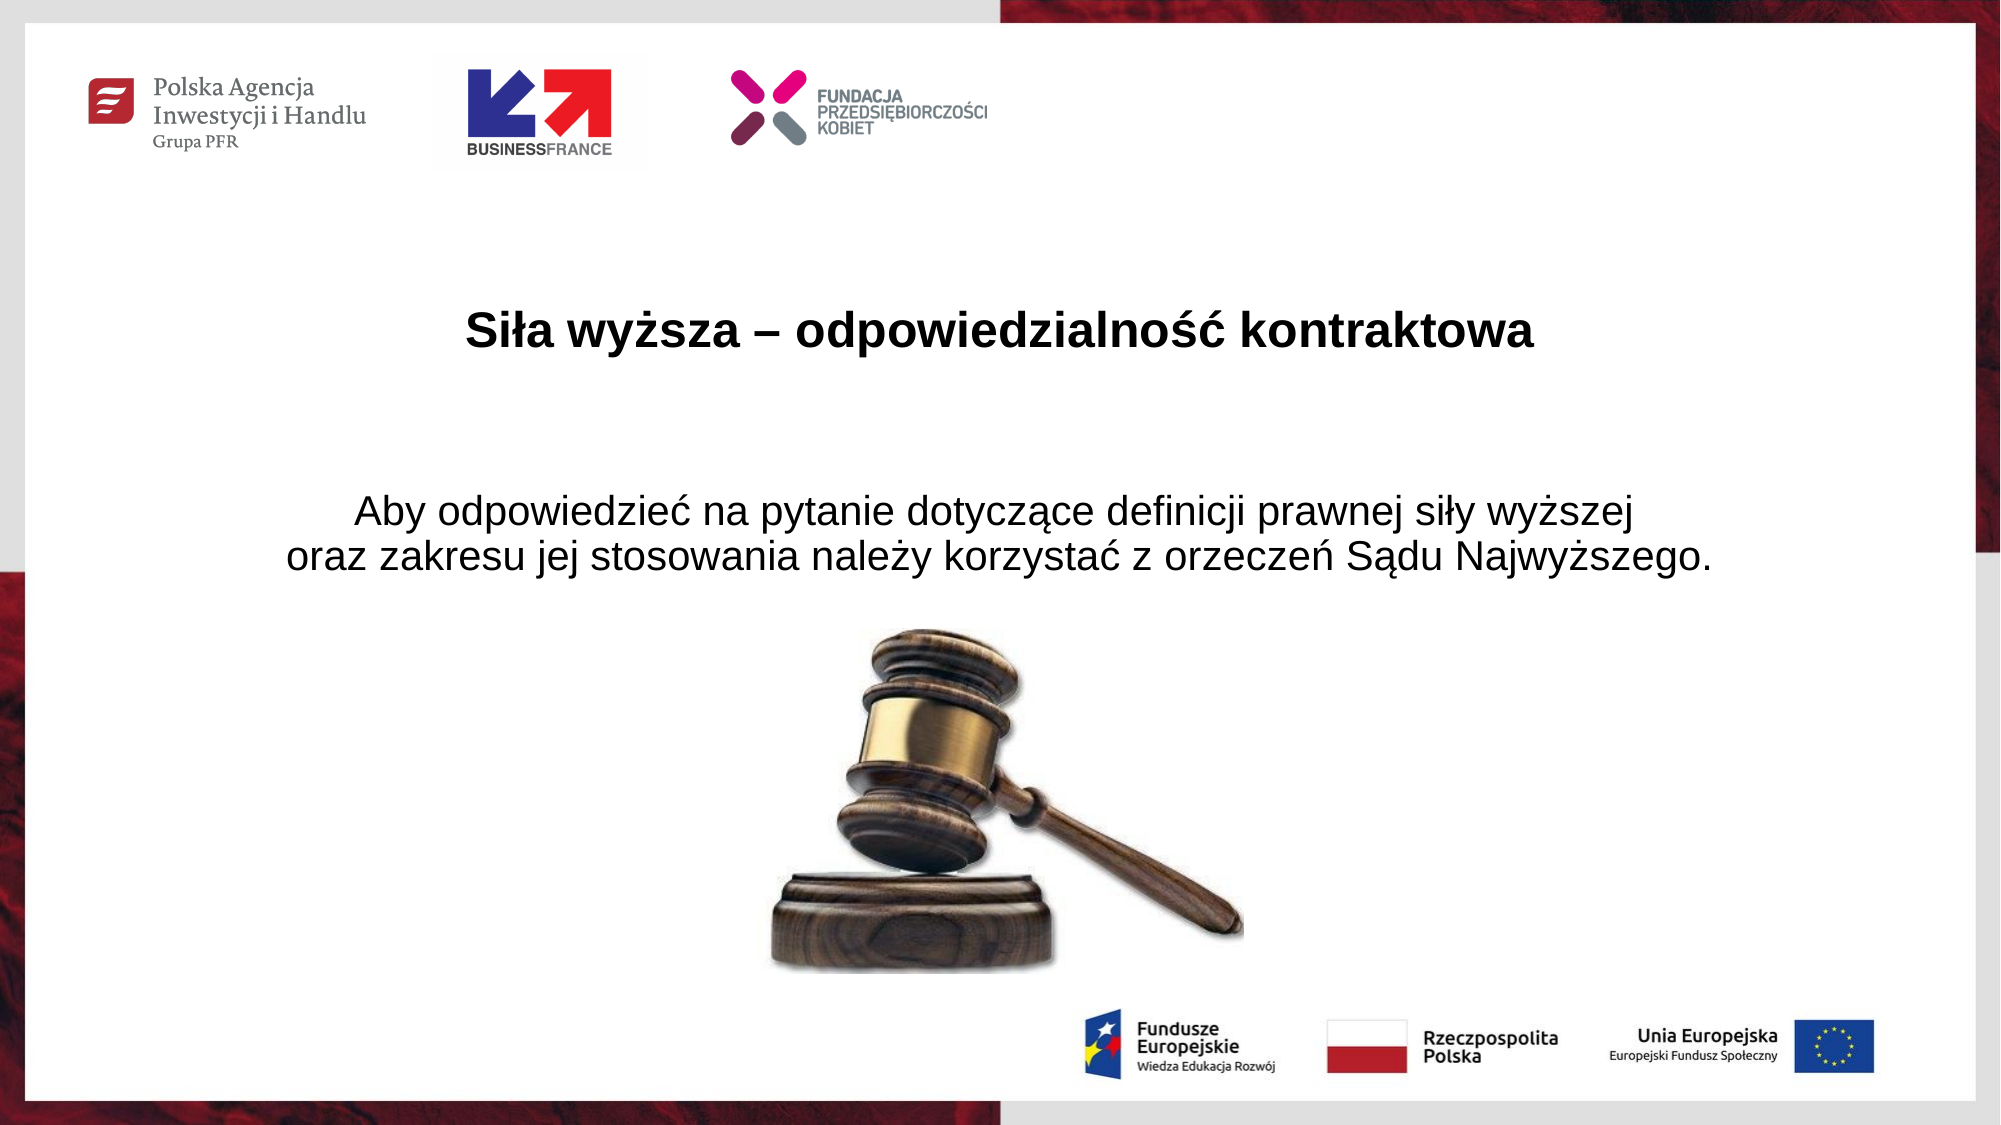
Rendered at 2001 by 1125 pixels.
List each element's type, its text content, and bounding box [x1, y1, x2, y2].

picture [730, 69, 987, 146]
title Siła wyższa – odpowiedzialność kontraktowa [137, 222, 1863, 411]
picture [0, 0, 2001, 1125]
picture [756, 628, 1244, 974]
list Aby odpowiedzieć na pytanie dotyczące definicji prawnej siły wyższej oraz zakresu jej stosowania należy korzystać z orzeczeń Sądu Najwyższego. [137, 411, 1863, 1125]
